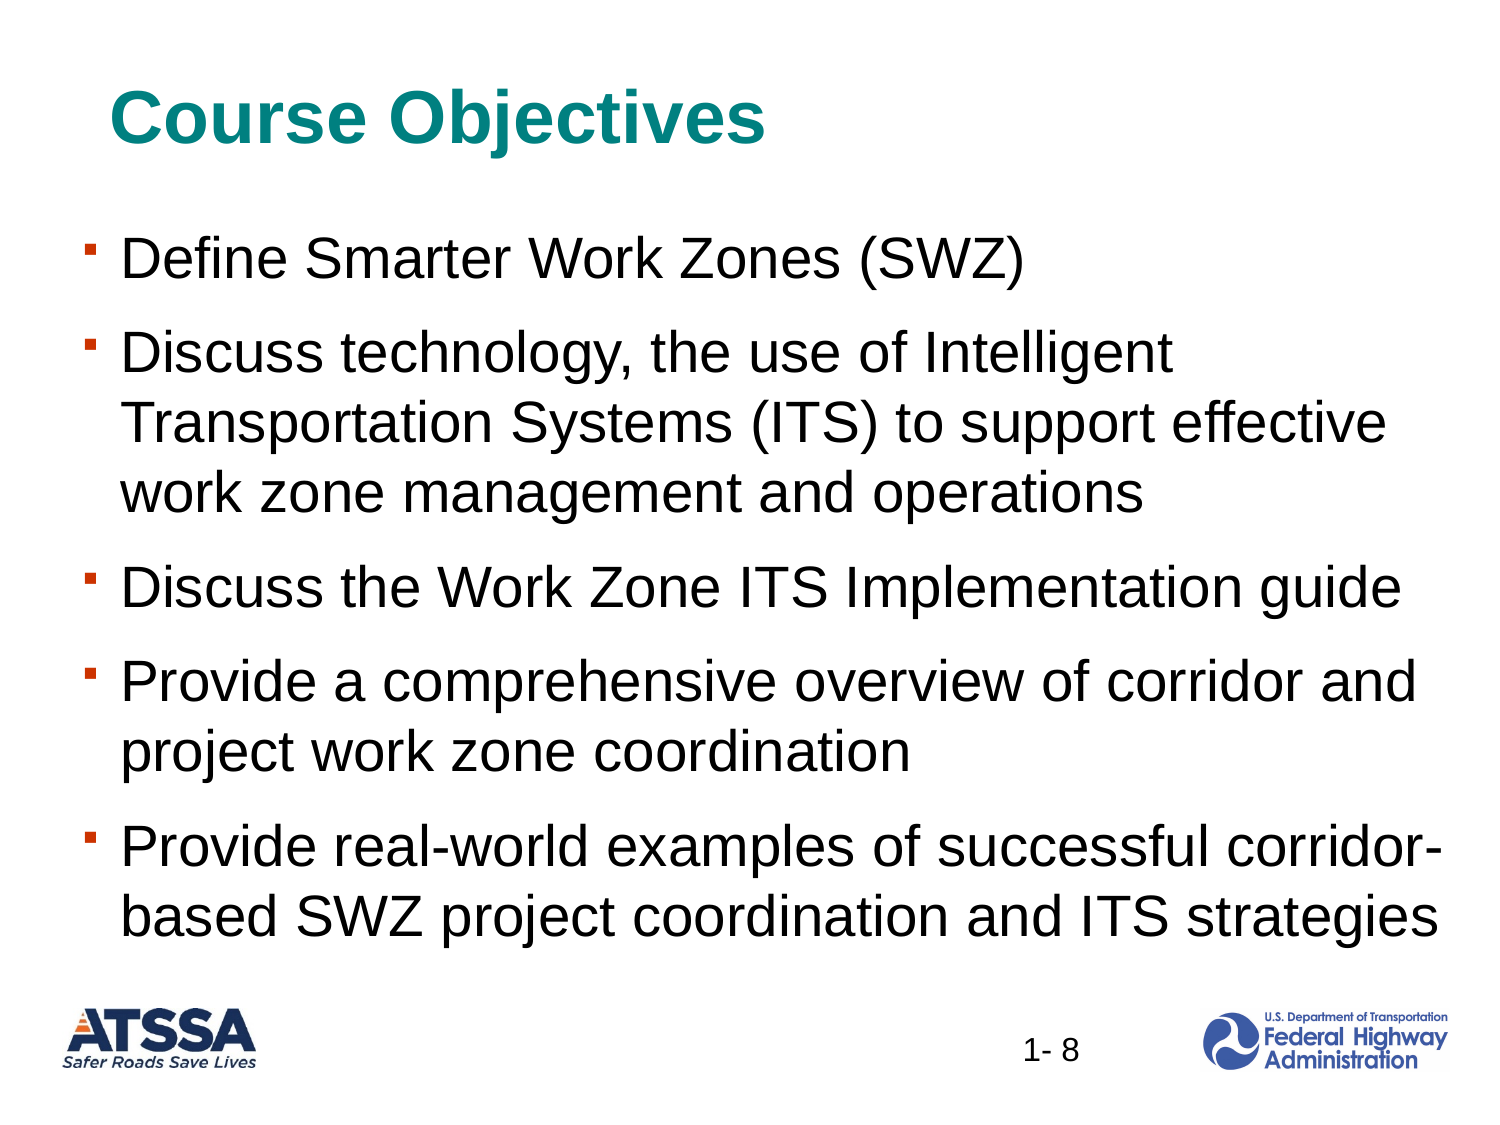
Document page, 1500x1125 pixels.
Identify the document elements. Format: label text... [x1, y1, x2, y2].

picture [1200, 1008, 1450, 1072]
picture [62, 1008, 256, 1068]
title Course Objectives [94, 57, 1461, 170]
list Define Smarter Work Zones (SWZ) Discuss technology, the use of Intelligent Transportation Systems (ITS) to support effective work zone management and operations Discuss the Work Zone ITS Implementation guide Provide a comprehensive overview of corridor and project work zone coordination Provide real-world examples of successful corridor-based SWZ project coordination and ITS strategies [66, 212, 1462, 951]
